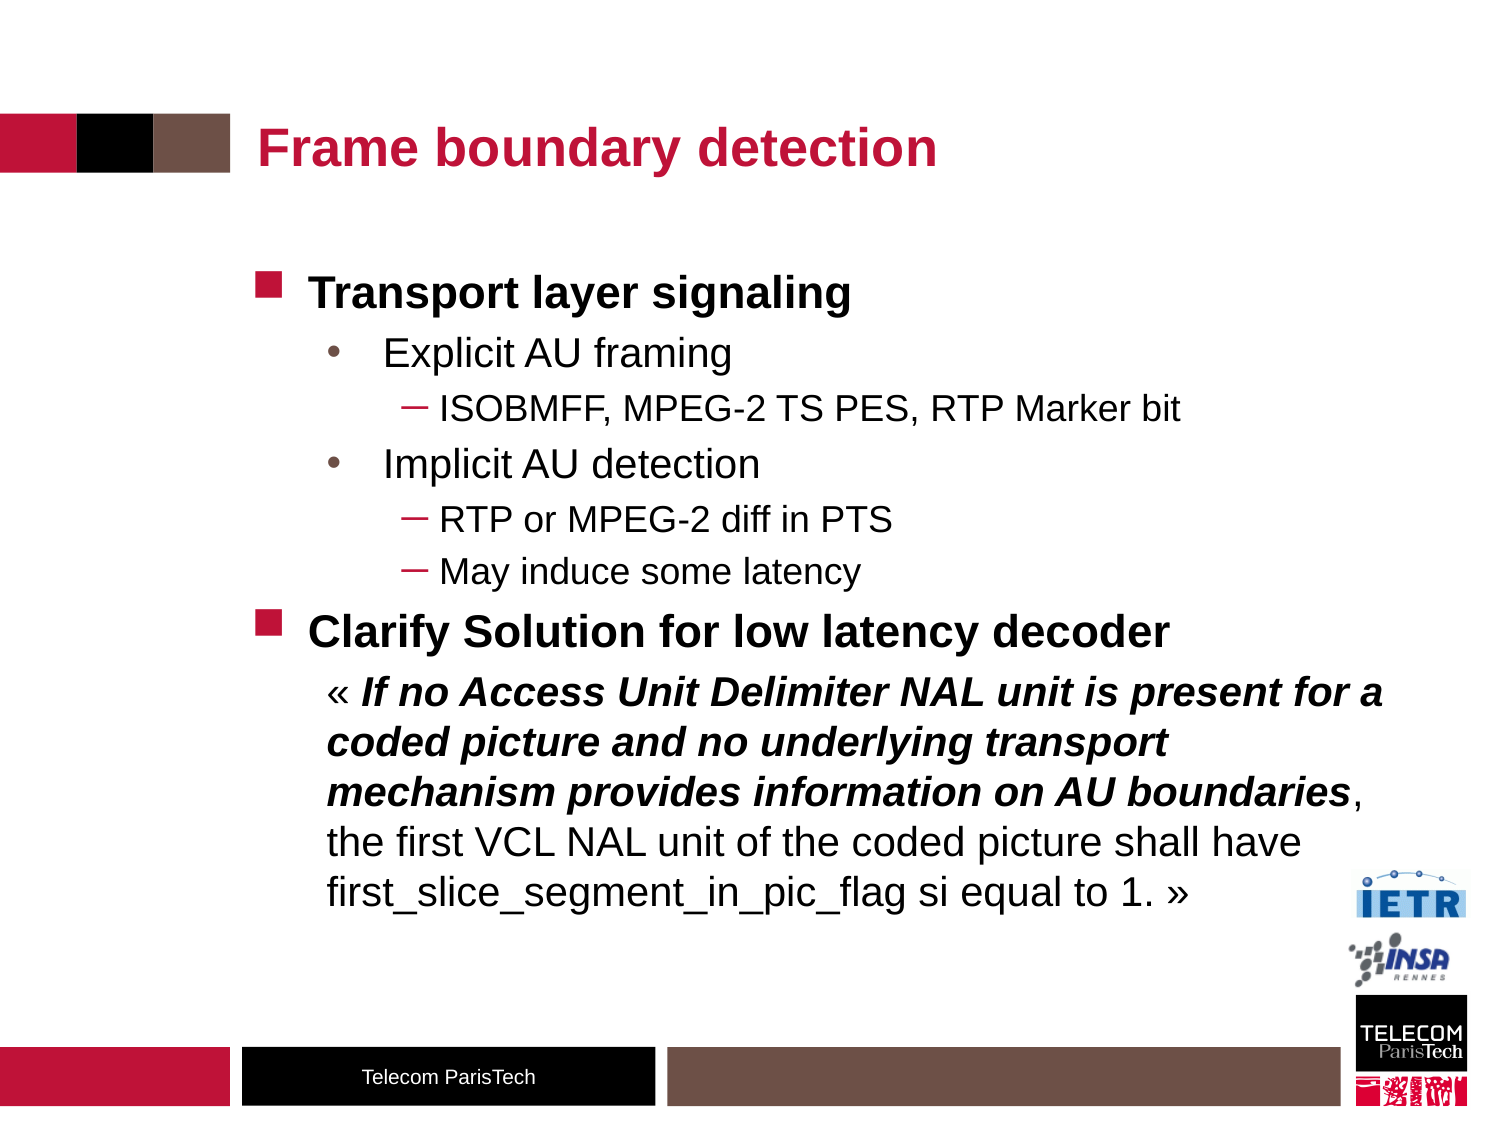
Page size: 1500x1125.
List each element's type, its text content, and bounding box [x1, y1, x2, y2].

list Transport layer signaling Explicit AU framing ISOBMFF, MPEG-2 TS PES, RTP Marker bit Implicit AU detection RTP or MPEG-2 diff in PTS May induce some latency Clarify Solution for low latency decoder « If no Access Unit Delimiter NAL unit is present for a coded picture and no underlying transport mechanism provides information on AU boundaries, the first VCL NAL unit of the coded picture shall have first_slice_segment_in_pic_flag si equal to 1. » [236, 255, 1420, 998]
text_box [1340, 869, 1471, 993]
picture [1352, 993, 1471, 1110]
title Frame boundary detection [242, 0, 1425, 185]
